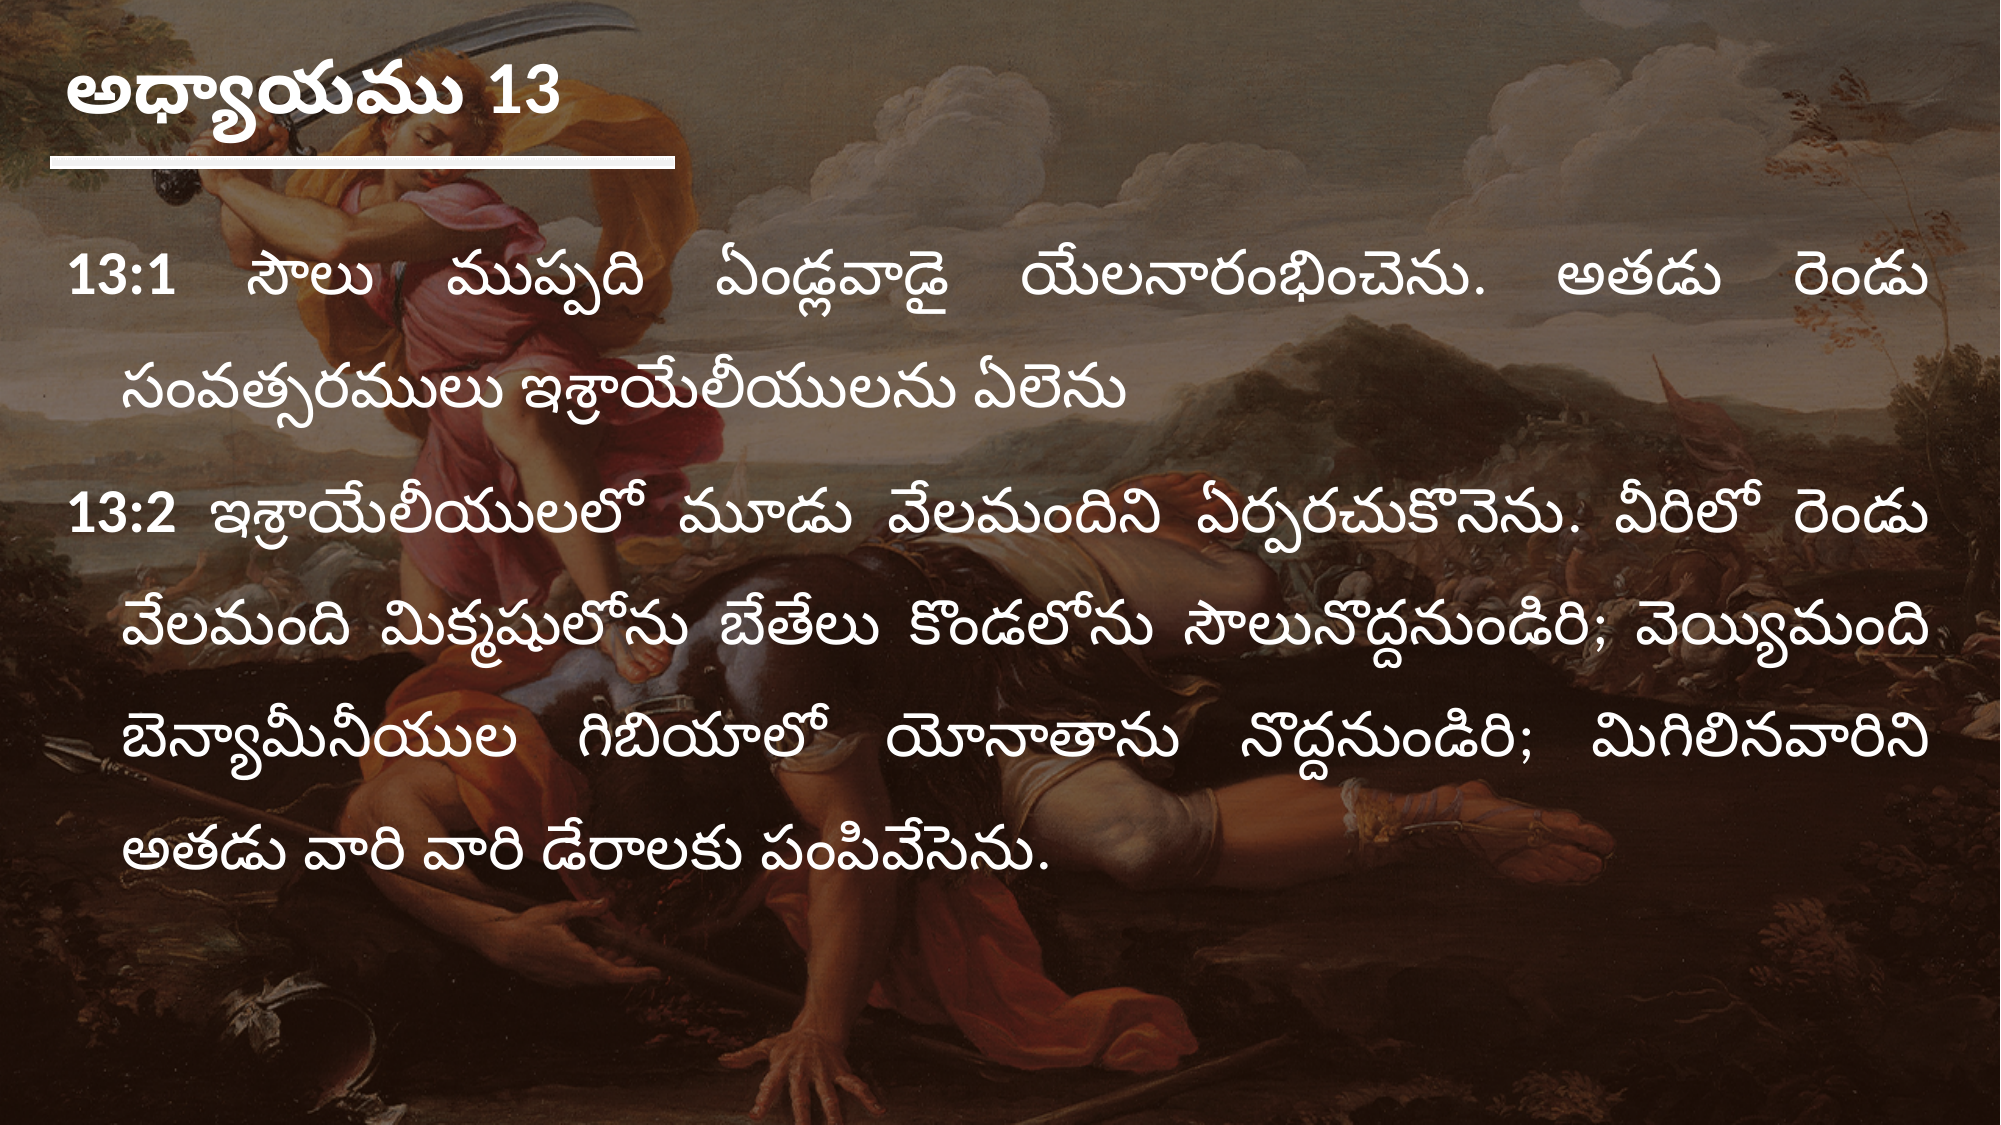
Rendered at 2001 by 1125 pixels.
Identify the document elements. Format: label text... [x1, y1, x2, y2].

list 13:1 సౌలు ముప్పది ఏండ్లవాడై యేలనారంభించెను. అతడు రెండు సంవత్సరములు ఇశ్రాయేలీయులను ఏలెను 13:2 ఇశ్రాయేలీయులలో మూడు వేలమందిని ఏర్పరచుకొనెను. వీరిలో రెండు వేలమంది మిక్మషులోను బేతేలు కొండలోను సౌలునొద్దనుండిరి; వెయ్యిమంది బెన్యామీనీయుల గిబియాలో యోనాతాను నొద్దనుండిరి; మిగిలినవారిని అతడు వారి వారి డేరాలకు పంపివేసెను. [50, 187, 1946, 1063]
title అధ్యాయము 13 [50, 0, 1925, 167]
picture [0, 0, 2000, 1125]
